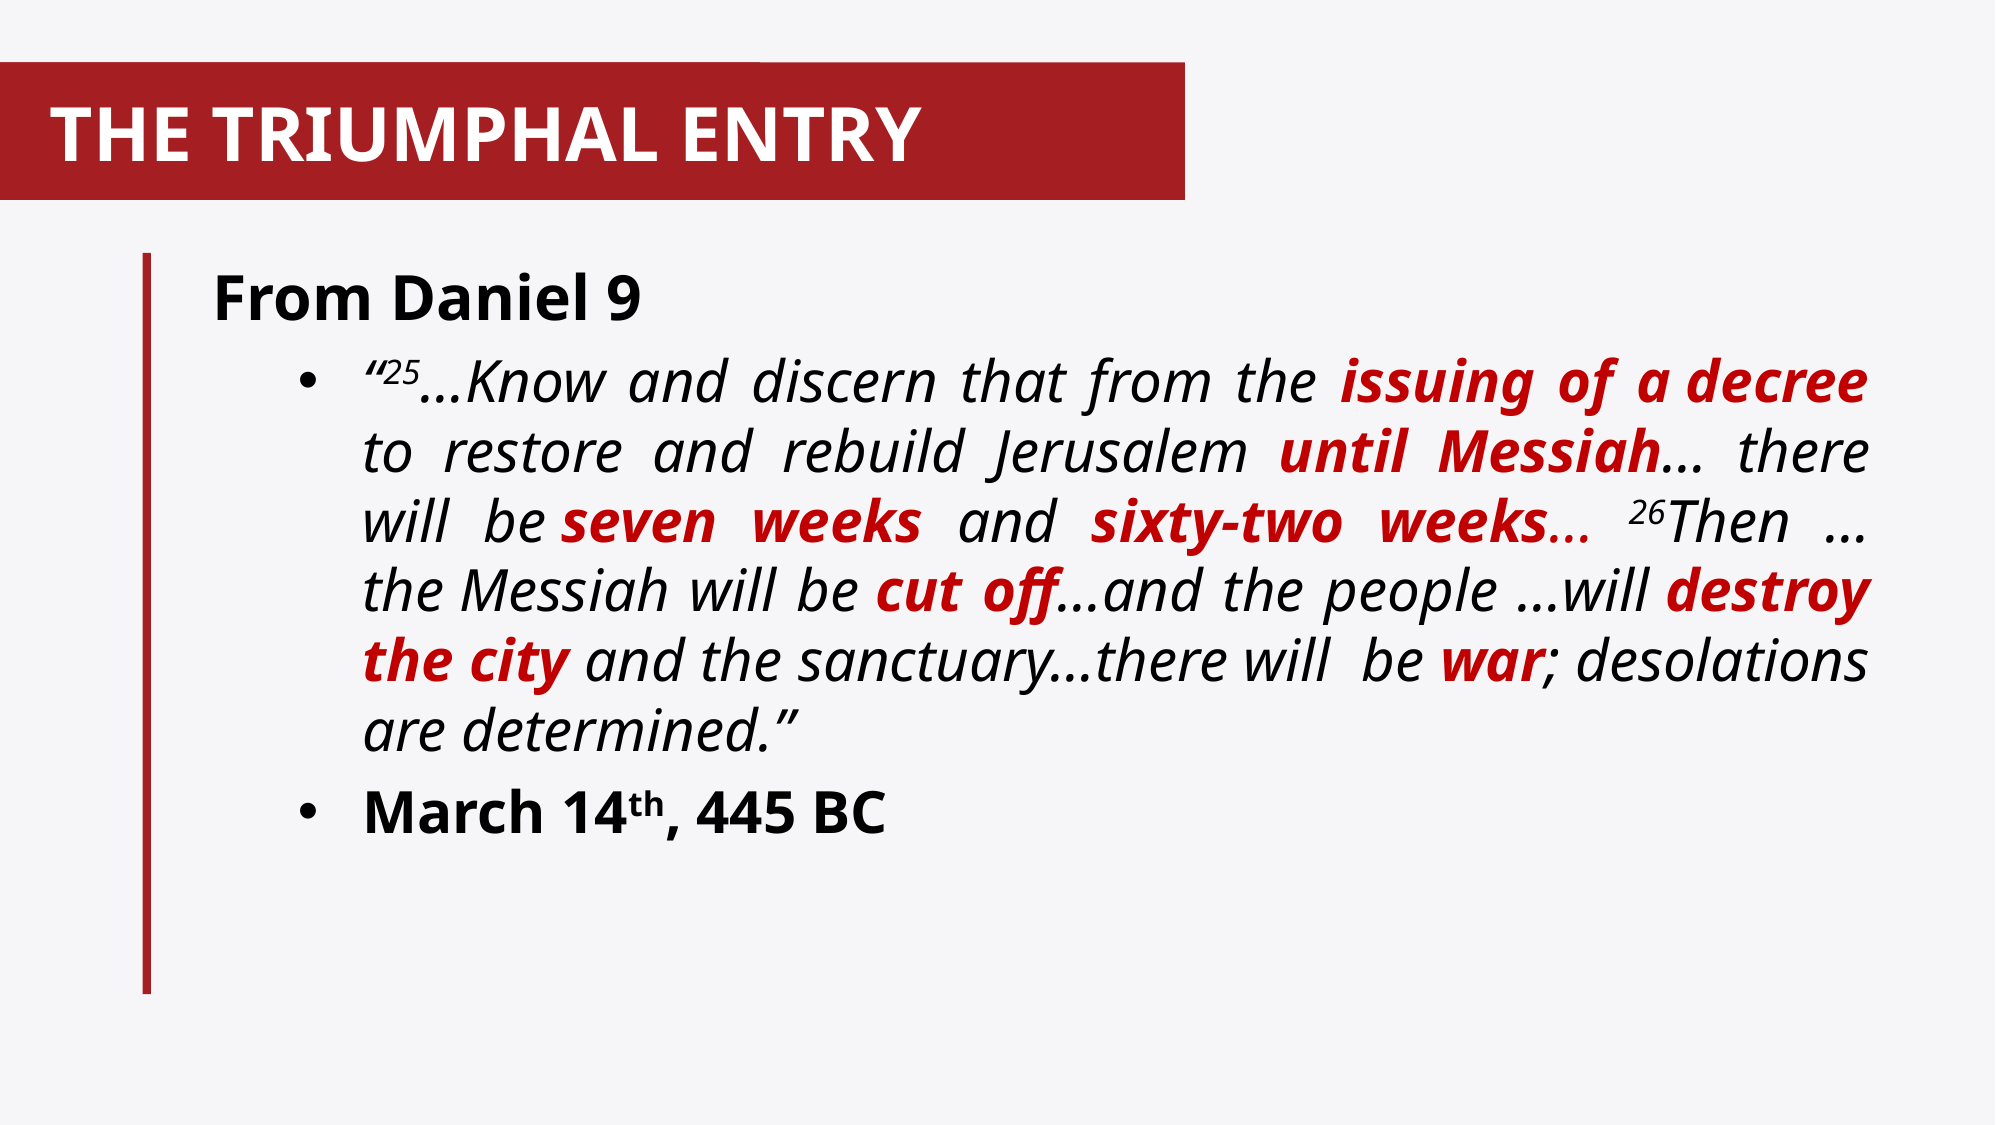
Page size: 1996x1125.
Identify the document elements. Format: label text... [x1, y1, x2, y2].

title THE TRIUMPHAL ENTRY [0, 62, 1185, 200]
subtitle From Daniel 9 “25…Know and discern that from the issuing of a decree to restore and rebuild Jerusalem until Messiah… there will be seven weeks and sixty-two weeks… 26Then …the Messiah will be cut off…and the people …will destroy the city and the sanctuary…there will be war; desolations are determined.” March 14th, 445 BC [197, 249, 1885, 1075]
